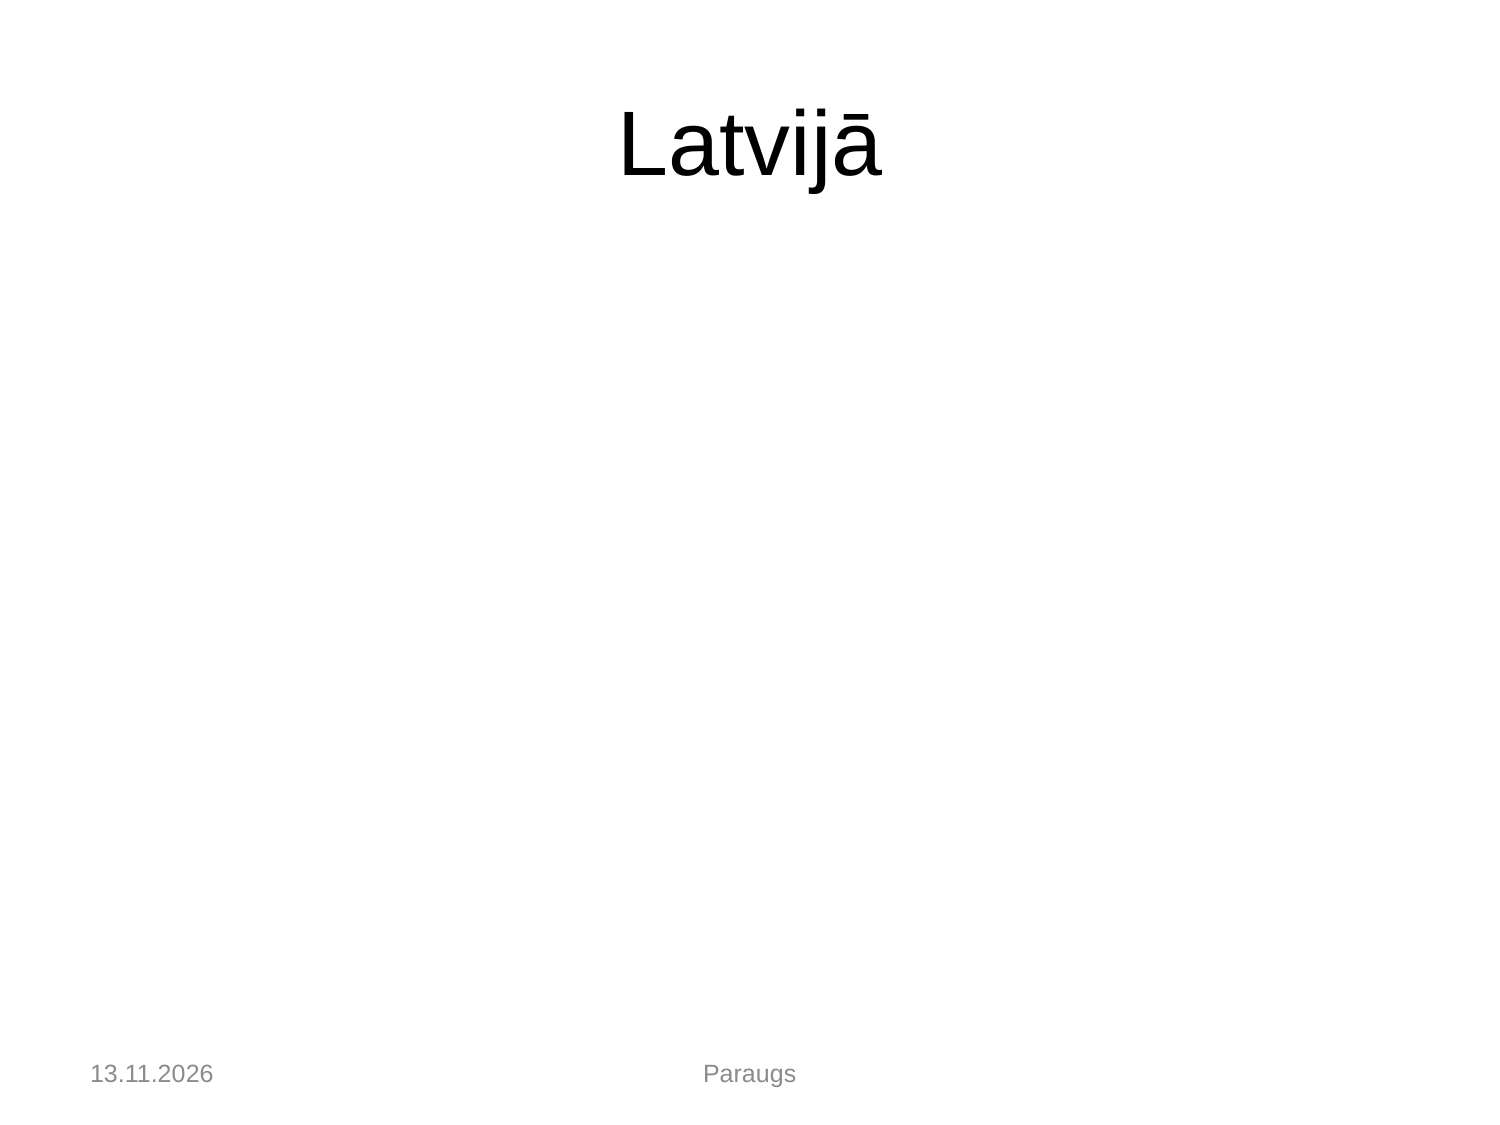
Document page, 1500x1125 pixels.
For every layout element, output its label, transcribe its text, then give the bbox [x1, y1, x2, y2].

footer Paraugs [512, 1042, 988, 1103]
title Latvijā [74, 44, 1426, 233]
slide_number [75, 1042, 425, 1103]
